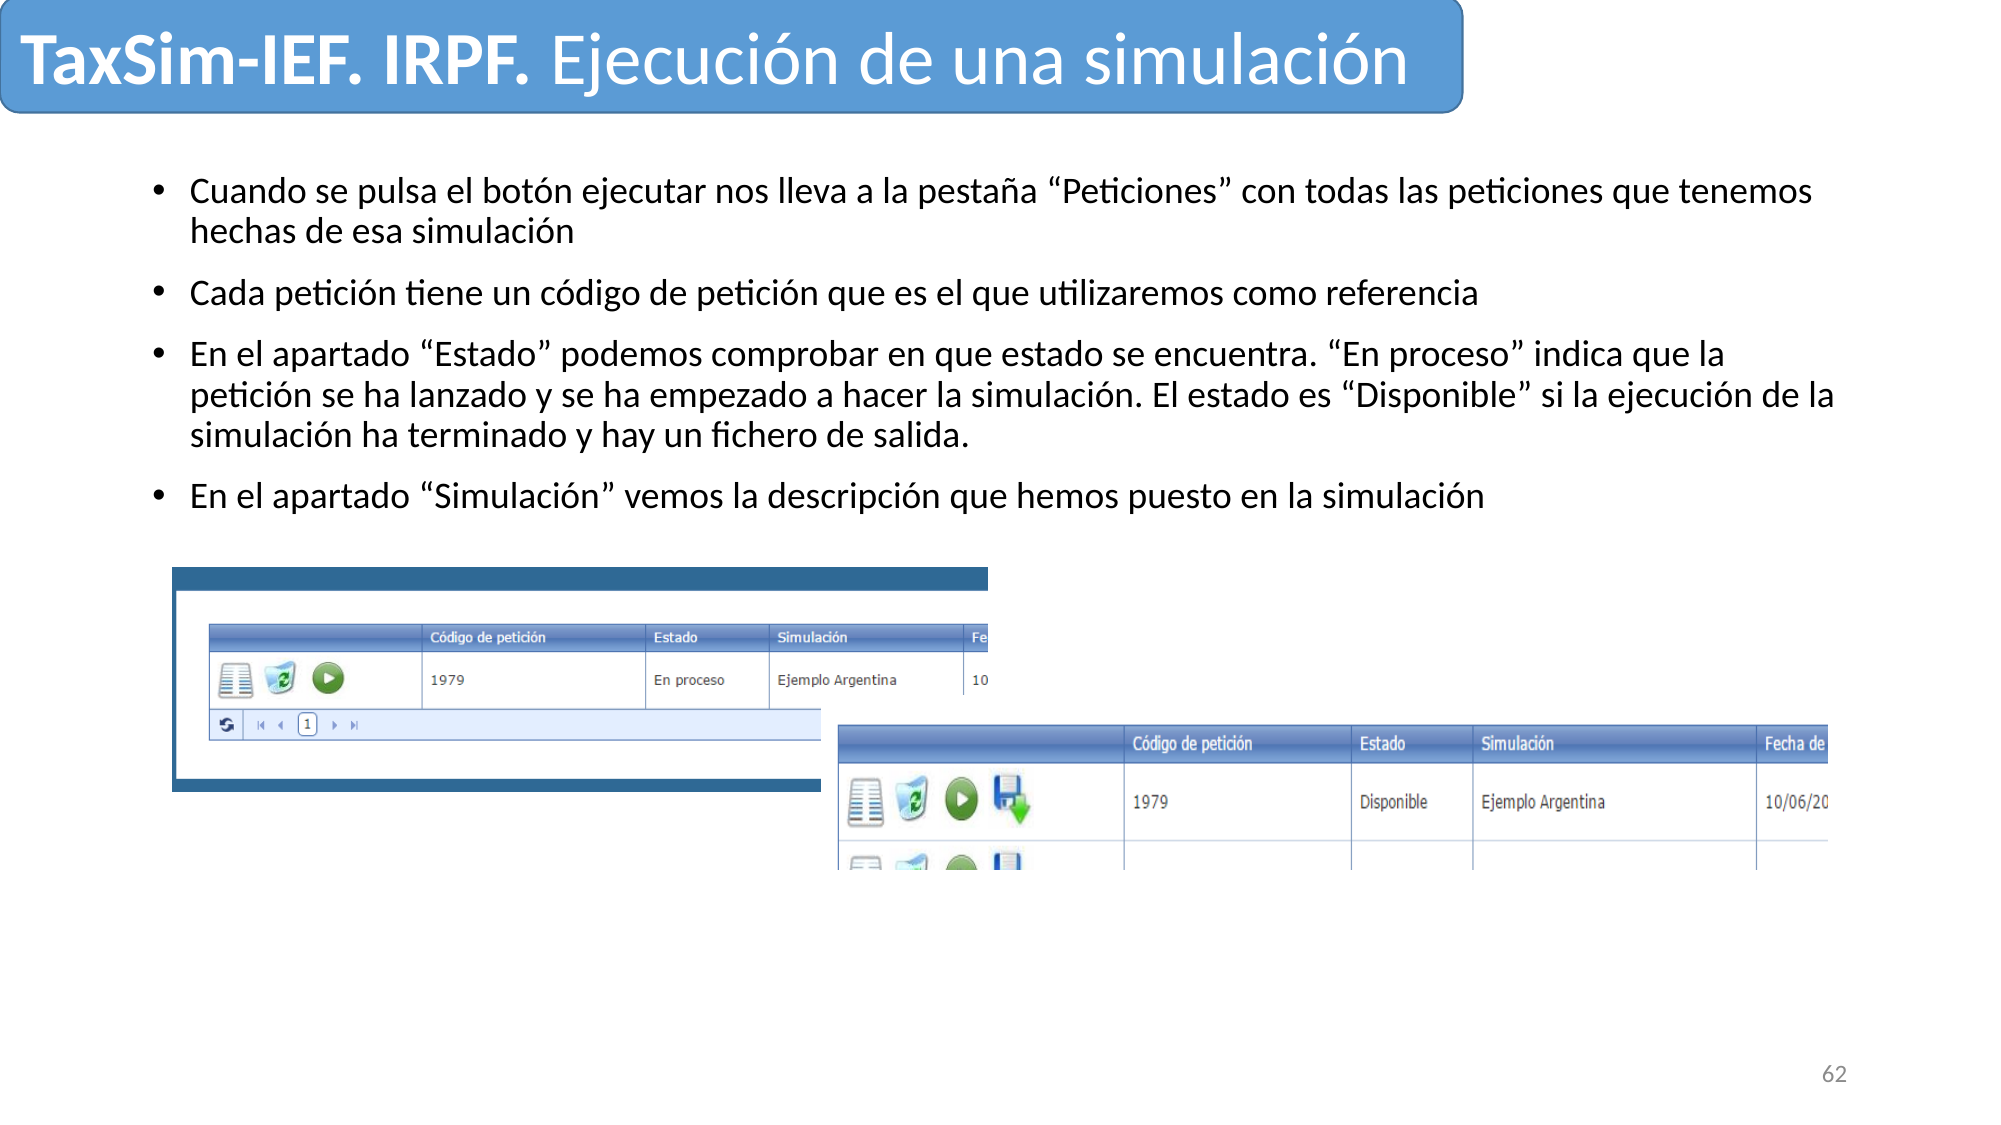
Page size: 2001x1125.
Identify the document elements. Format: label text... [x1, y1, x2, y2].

list Cuando se pulsa el botón ejecutar nos lleva a la pestaña “Peticiones” con todas las peticiones que tenemos hechas de esa simulación Cada petición tiene un código de petición que es el que utilizaremos como referencia En el apartado “Estado” podemos comprobar en que estado se encuentra. “En proceso” indica que la petición se ha lanzado y se ha empezado a hacer la simulación. El estado es “Disponible” si la ejecución de la simulación ha terminado y hay un fichero de salida. En el apartado “Simulación” vemos la descripción que hemos puesto en la simulación [137, 163, 1863, 878]
picture [172, 567, 1828, 870]
text_box TaxSim-IEF. IRPF. Ejecución de una simulación [0, 0, 1464, 114]
slide_number 62 [1412, 1042, 1863, 1103]
